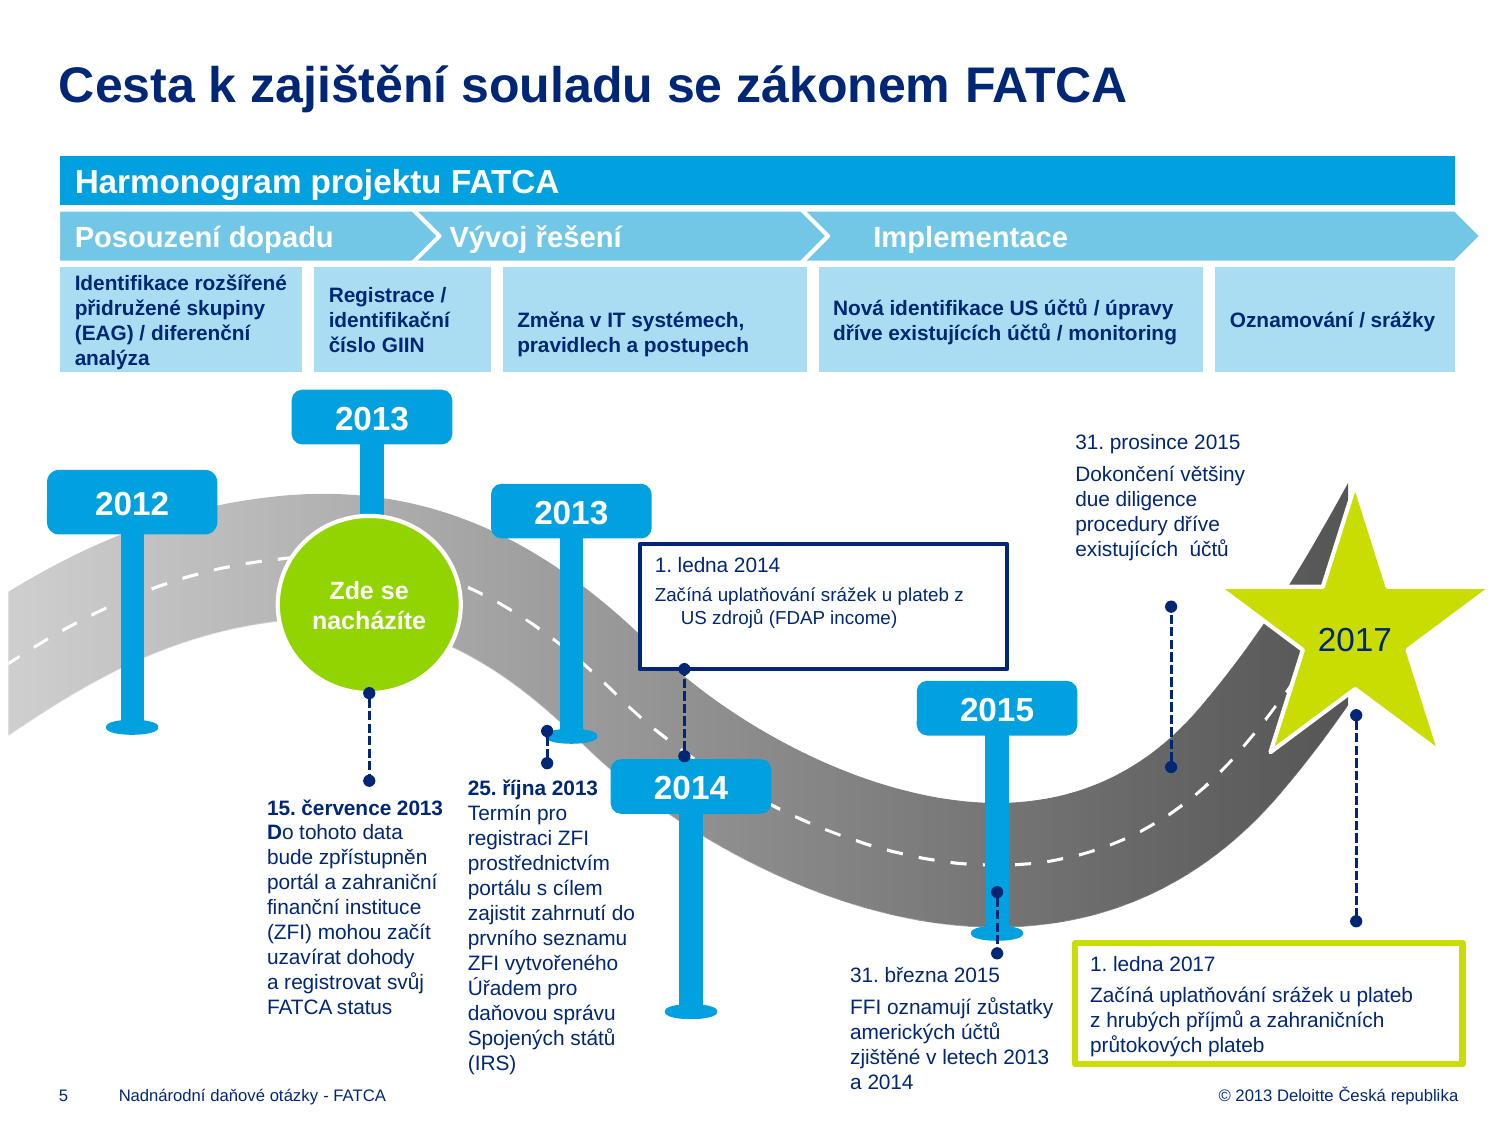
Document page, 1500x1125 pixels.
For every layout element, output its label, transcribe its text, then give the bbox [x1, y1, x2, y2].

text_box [918, 682, 1076, 939]
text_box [492, 485, 650, 742]
text_box Změna v IT systémech, pravidlech a postupech [499, 265, 811, 376]
text_box 1. ledna 2017 Začíná uplatňování srážek u plateb z hrubých příjmů a zahraničních průtokových plateb [1073, 941, 1464, 1066]
text_box Implementace [803, 207, 1484, 265]
text_box 2017 [1354, 482, 1495, 754]
text_box Nová identifikace US účtů / úpravy dříve existujících účtů / monitoring [814, 265, 1208, 376]
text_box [293, 391, 451, 648]
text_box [53, 476, 211, 733]
picture [8, 409, 1349, 928]
text_box Oznamování / srážky [1211, 263, 1459, 376]
text_box Identifikace rozšířené přidružené skupiny (EAG) / diferenční analýza [56, 265, 307, 376]
text_box Vývoj řešení [415, 207, 831, 265]
title Cesta k zajištění souladu se zákonem FATCA [58, 58, 1459, 153]
text_box 31. března 2015 FFI oznamují zůstatky amerických účtů zjištěné v letech 2013 a 2014 [833, 952, 1072, 1103]
text_box Harmonogram projektu FATCA [56, 152, 1459, 209]
text_box 15. července 2013 Do tohoto data bude zpřístupněn portál a zahraniční finanční instituce (ZFI) mohou začít uzavírat dohody a registrovat svůj FATCA status [250, 936, 471, 1028]
text_box 25. října 2013 Termín pro registraci ZFI prostřednictvím portálu s cílem zajistit zahrnutí do prvního seznamu ZFI vytvořeného Úřadem pro daňovou správu Spojených států (IRS) [451, 936, 657, 1084]
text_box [612, 760, 770, 1018]
text_box Registrace / identifikační číslo GIIN [310, 265, 495, 376]
footer Nadnárodní daňové otázky - FATCA [118, 1081, 980, 1109]
text_box Posouzení dopadu [55, 207, 442, 265]
